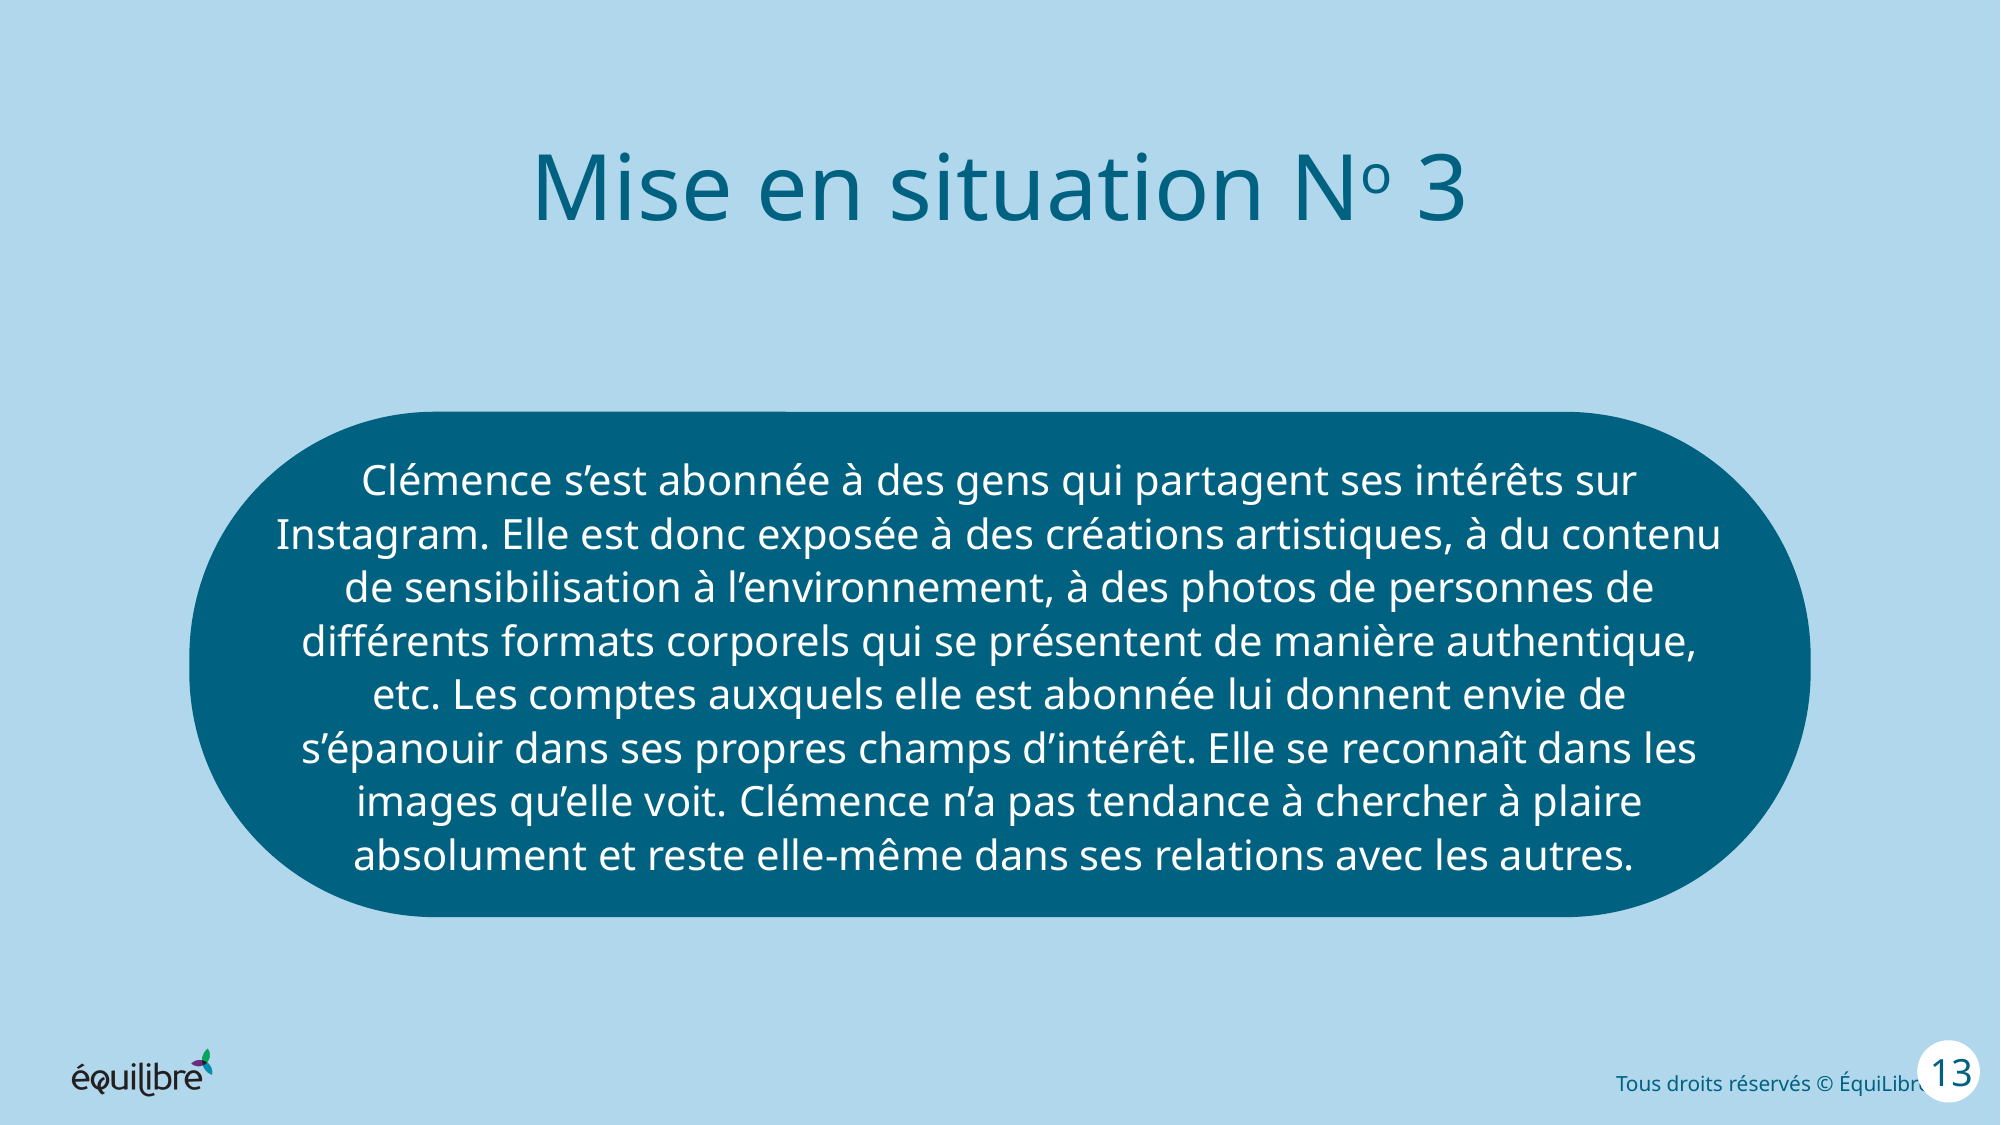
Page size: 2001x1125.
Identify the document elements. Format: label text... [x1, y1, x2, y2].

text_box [1915, 1040, 1994, 1103]
picture [63, 1036, 221, 1125]
text_box Clémence s’est abonnée à des gens qui partagent ses intérêts sur Instagram. Elle est donc exposée à des créations artistiques, à du contenu de sensibilisation à l’environnement, à des photos de personnes de différents formats corporels qui se présentent de manière authentique, etc. Les comptes auxquels elle est abonnée lui donnent envie de s’épanouir dans ses propres champs d’intérêt. Elle se reconnaît dans les images qu’elle voit. Clémence n’a pas tendance à chercher à plaire absolument et reste elle-même dans ses relations avec les autres. [189, 411, 1811, 918]
text_box Mise en situation No 3 [101, 82, 1899, 300]
